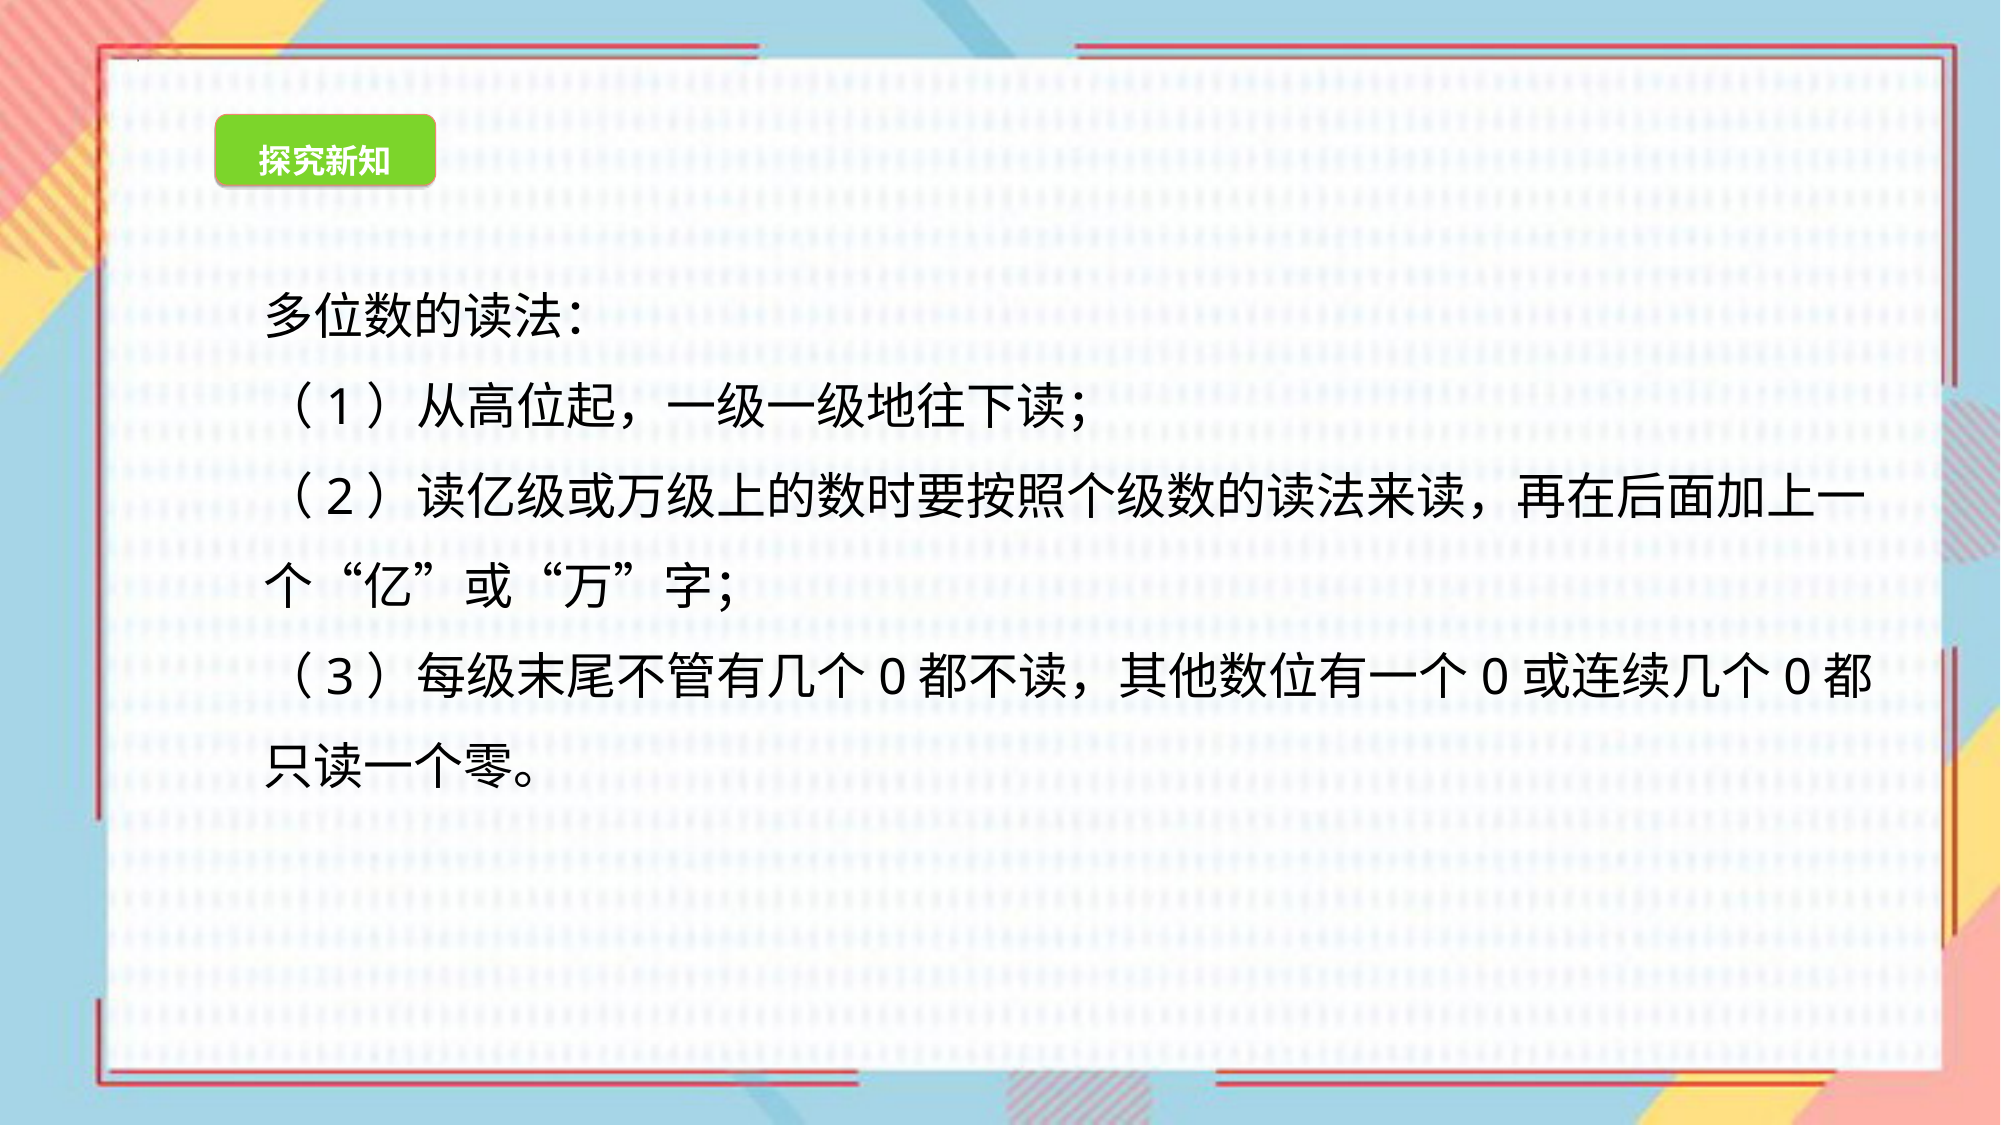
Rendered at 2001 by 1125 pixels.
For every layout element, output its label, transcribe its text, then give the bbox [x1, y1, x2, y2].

picture [0, 0, 2001, 1125]
text_box 探究新知 [215, 114, 436, 186]
text_box 多位数的读法： （1）从高位起，一级一级地往下读； （2）读亿级或万级上的数时要按照个级数的读法来读，再在后面加上一个“亿”或“万”字； （3）每级末尾不管有几个0都不读，其他数位有一个0或连续几个0都只读一个零。 [249, 247, 1890, 802]
